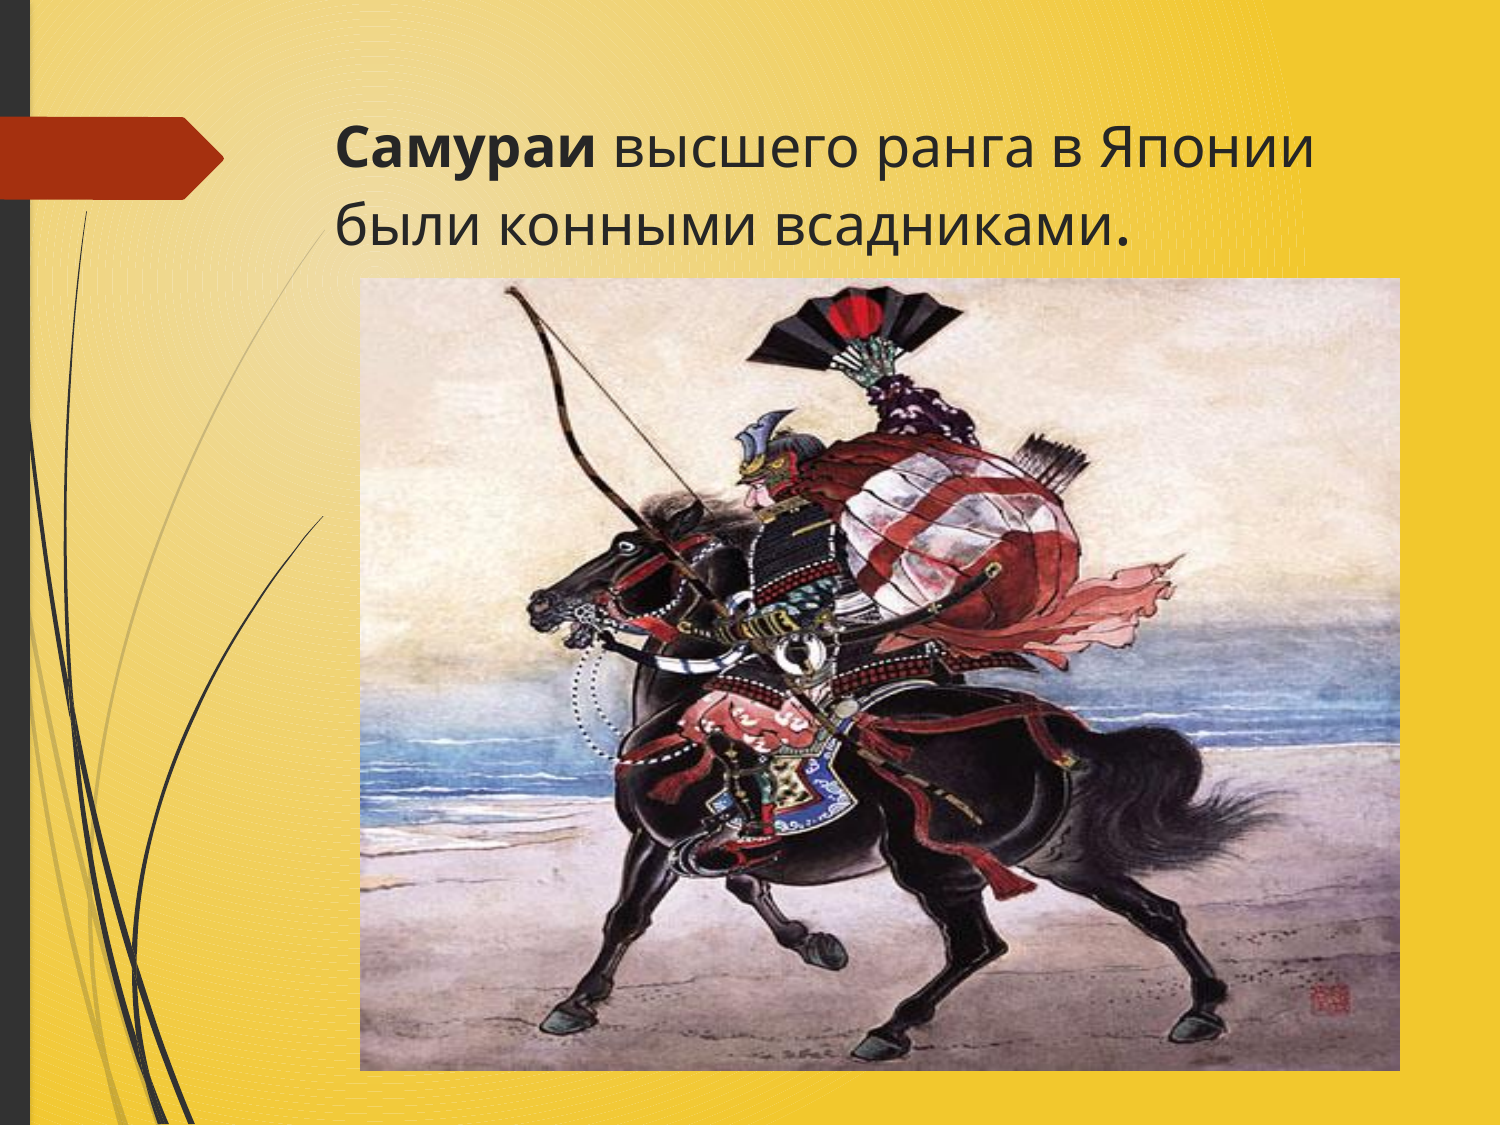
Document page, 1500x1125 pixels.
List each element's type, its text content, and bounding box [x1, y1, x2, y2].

title Самураи высшего ранга в Японии были конными всадниками. [319, 102, 1400, 313]
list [359, 278, 1401, 1071]
